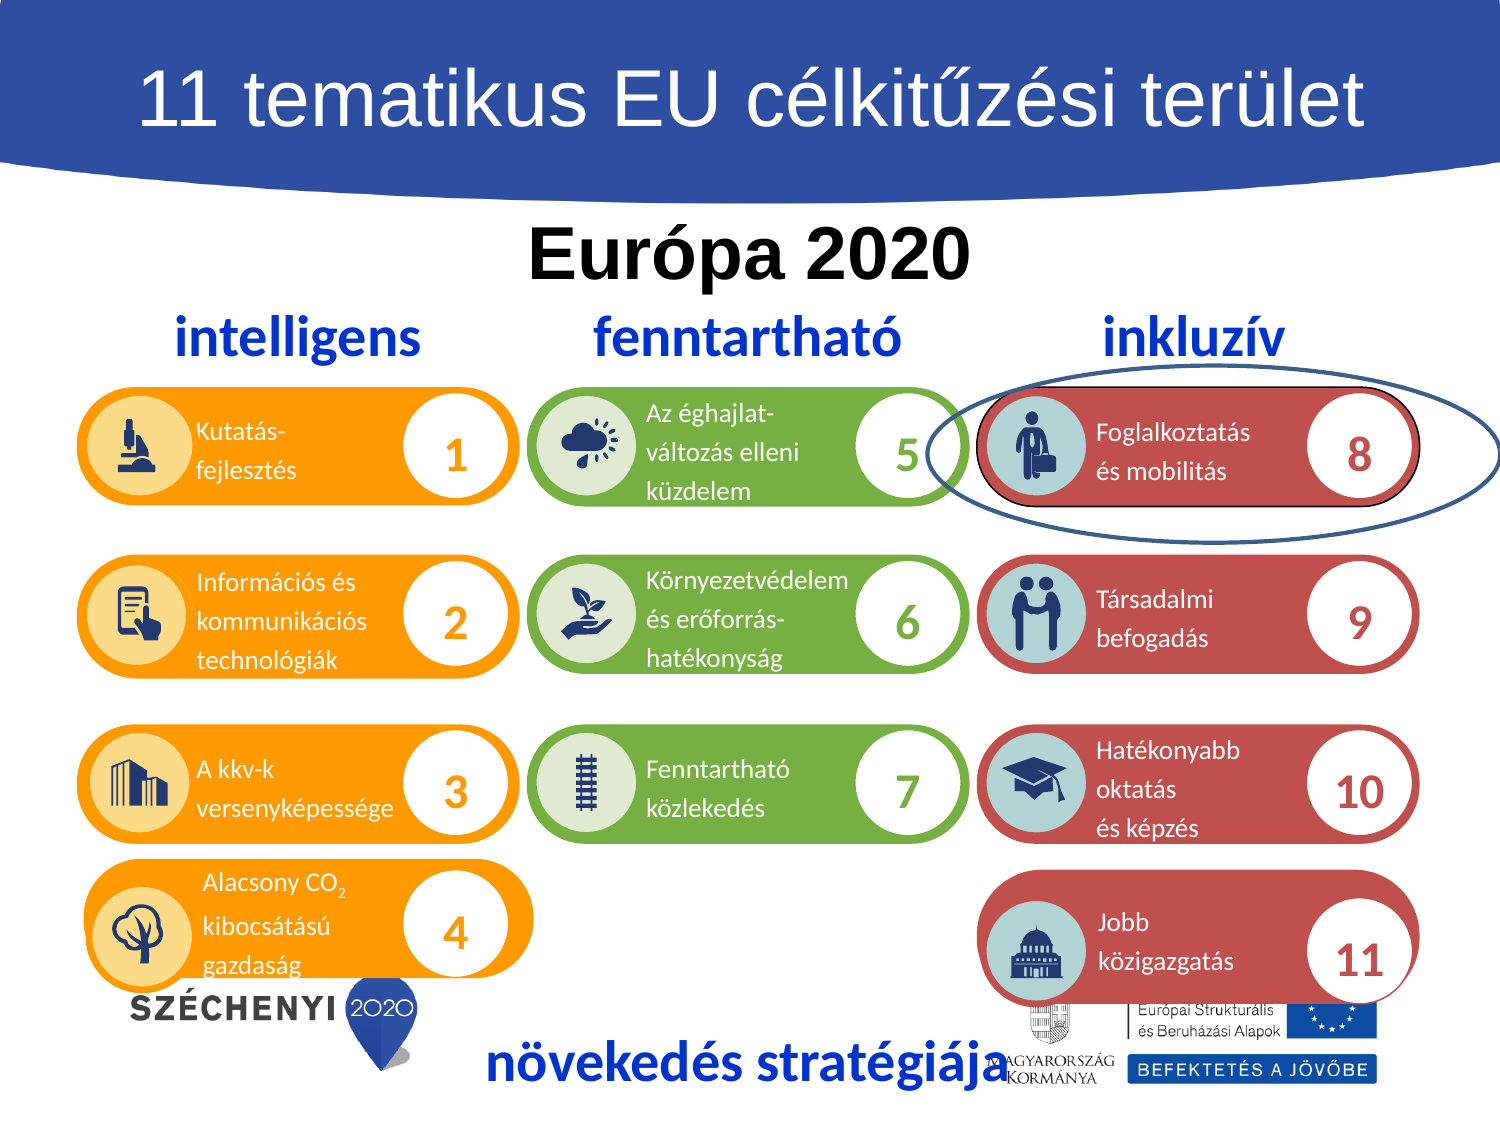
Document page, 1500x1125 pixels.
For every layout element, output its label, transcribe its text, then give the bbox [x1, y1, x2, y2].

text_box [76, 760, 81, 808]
text_box 11 [1306, 897, 1413, 1004]
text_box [532, 559, 640, 667]
text_box Fenntartható közlekedés [568, 724, 970, 844]
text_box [982, 729, 1090, 837]
text_box Hatékonyabb oktatás és képzés [1018, 724, 1420, 844]
text_box intelligens [76, 290, 520, 374]
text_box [982, 897, 1090, 1005]
text_box Az éghajlat- változás elleni küzdelem [567, 387, 959, 507]
title 11 tematikus EU célkitűzési terület [77, 0, 1428, 188]
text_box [86, 729, 194, 837]
text_box Információs és kommunikációs technológiák [114, 554, 520, 679]
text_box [532, 392, 640, 499]
text_box 10 [1306, 729, 1413, 836]
text_box 5 [854, 392, 952, 499]
text_box A kkv-k versenyképessége [118, 724, 520, 844]
text_box Jobb közigazgatás [989, 869, 1420, 1004]
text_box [982, 559, 1090, 667]
text_box Kutatás- fejlesztés [76, 387, 520, 506]
text_box [83, 392, 196, 499]
text_box 7 [854, 729, 962, 836]
text_box Alacsony CO2 kibocsátású gazdaság [96, 858, 534, 979]
text_box 1 [402, 392, 509, 499]
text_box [86, 559, 194, 667]
text_box Környezetvédelem és erőforrás- hatékonyság [565, 554, 970, 674]
list Európa 2020 [41, 208, 1459, 291]
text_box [88, 883, 196, 991]
text_box 9 [1306, 560, 1413, 667]
text_box 6 [854, 560, 962, 667]
text_box 3 [402, 729, 509, 836]
text_box fenntartható [526, 290, 970, 374]
text_box növekedés stratégiája [51, 1015, 1445, 1083]
text_box 4 [402, 869, 509, 978]
text_box inkluzív [972, 290, 1416, 374]
text_box [925, 363, 1500, 545]
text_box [117, 418, 156, 473]
picture [0, 0, 1500, 1125]
text_box Társadalmi befogadás [1015, 554, 1420, 674]
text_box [532, 729, 640, 837]
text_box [982, 392, 1090, 499]
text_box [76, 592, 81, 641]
text_box 2 [402, 560, 509, 667]
